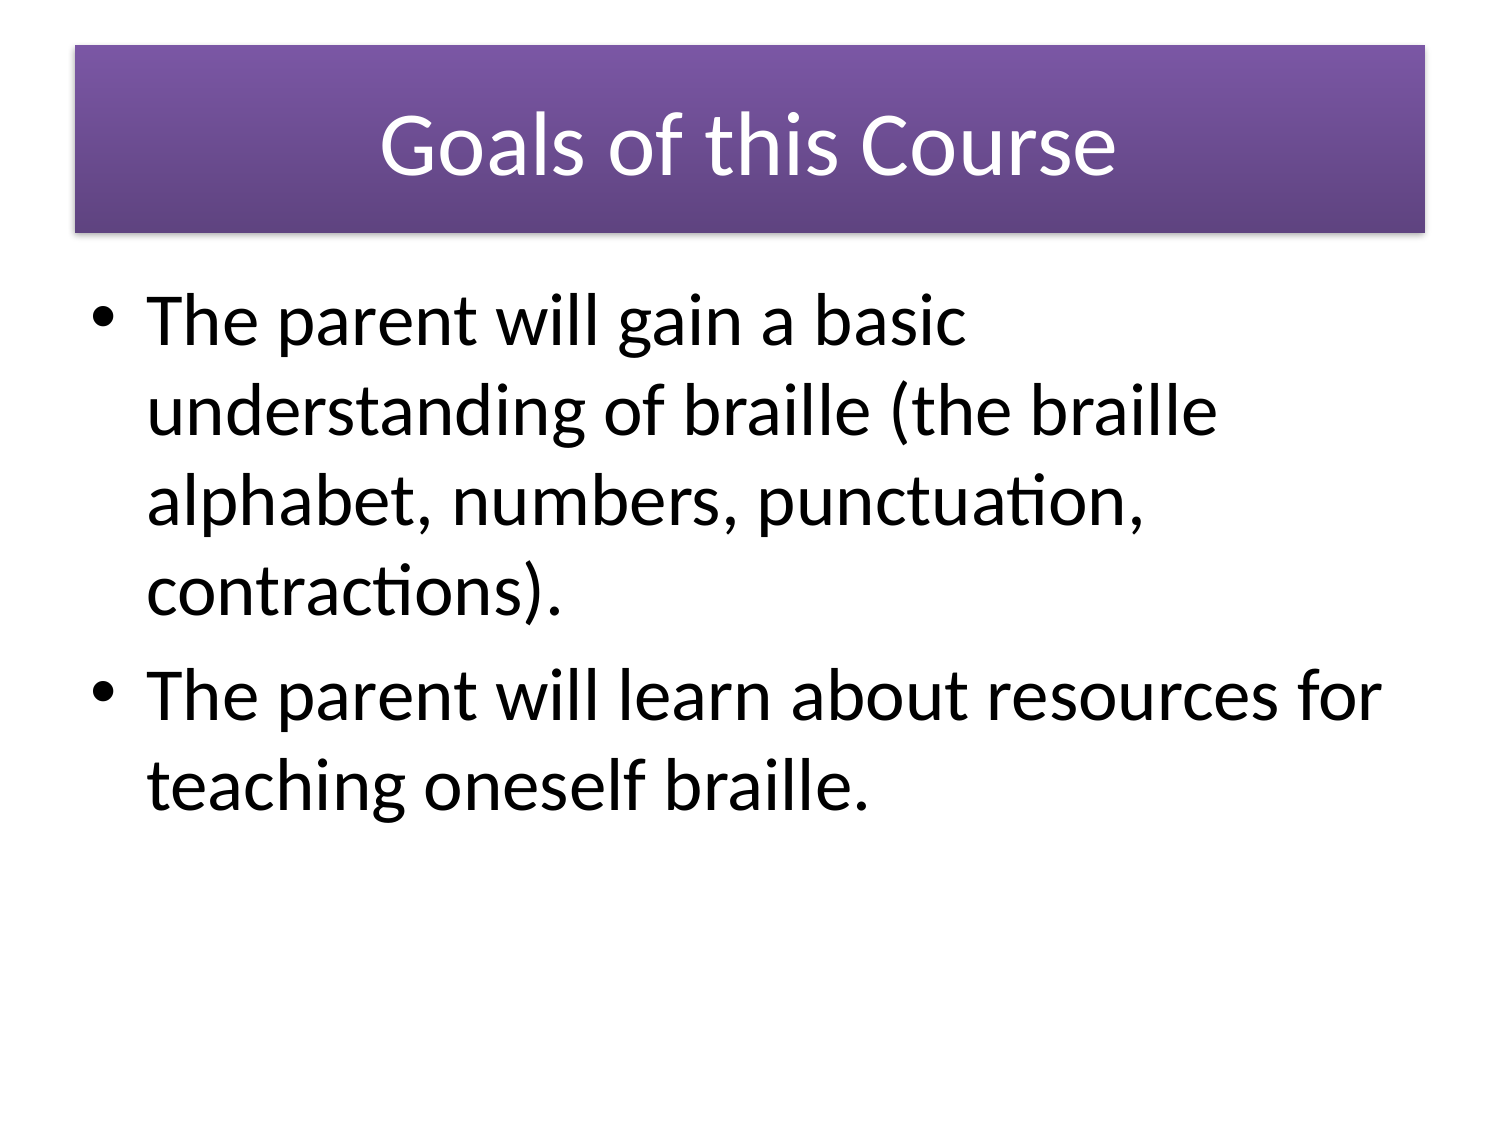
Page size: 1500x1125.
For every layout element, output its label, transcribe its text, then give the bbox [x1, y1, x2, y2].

list The parent will gain a basic understanding of braille (the braille alphabet, numbers, punctuation, contractions). The parent will learn about resources for teaching oneself braille. [75, 262, 1425, 1005]
title Goals of this Course [75, 45, 1425, 233]
